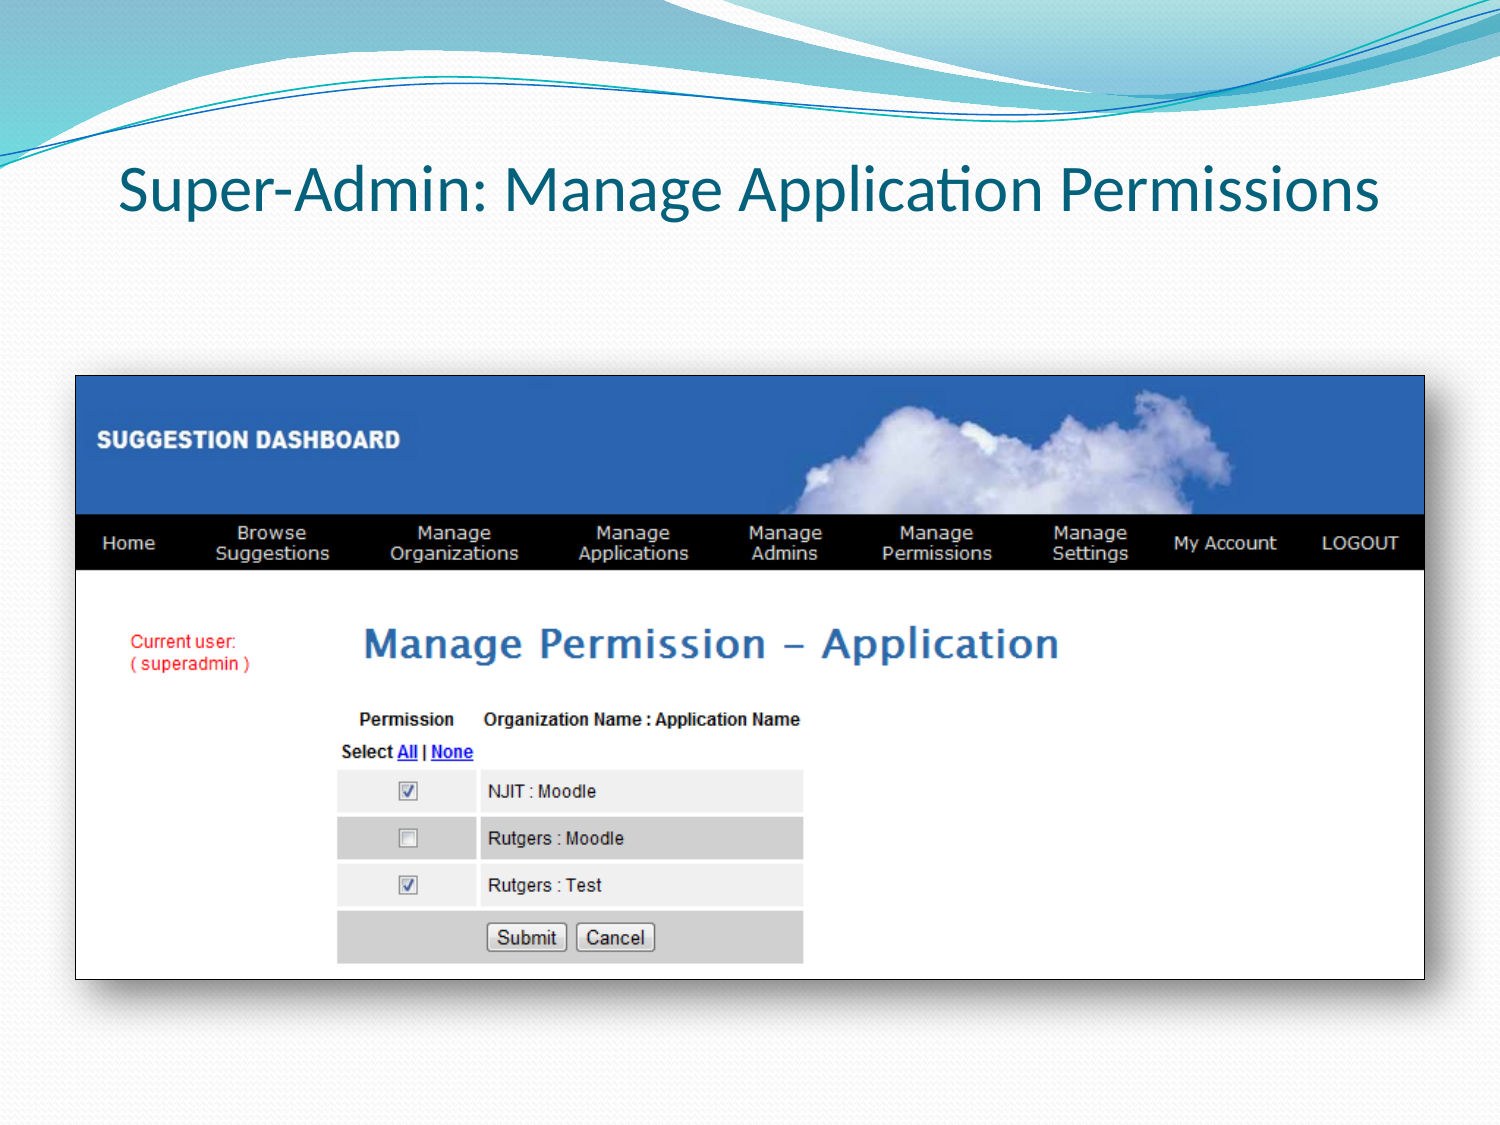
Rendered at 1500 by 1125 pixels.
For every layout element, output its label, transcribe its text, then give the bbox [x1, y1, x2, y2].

title Super-Admin: Manage Application Permissions [75, 50, 1425, 225]
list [74, 375, 1426, 980]
